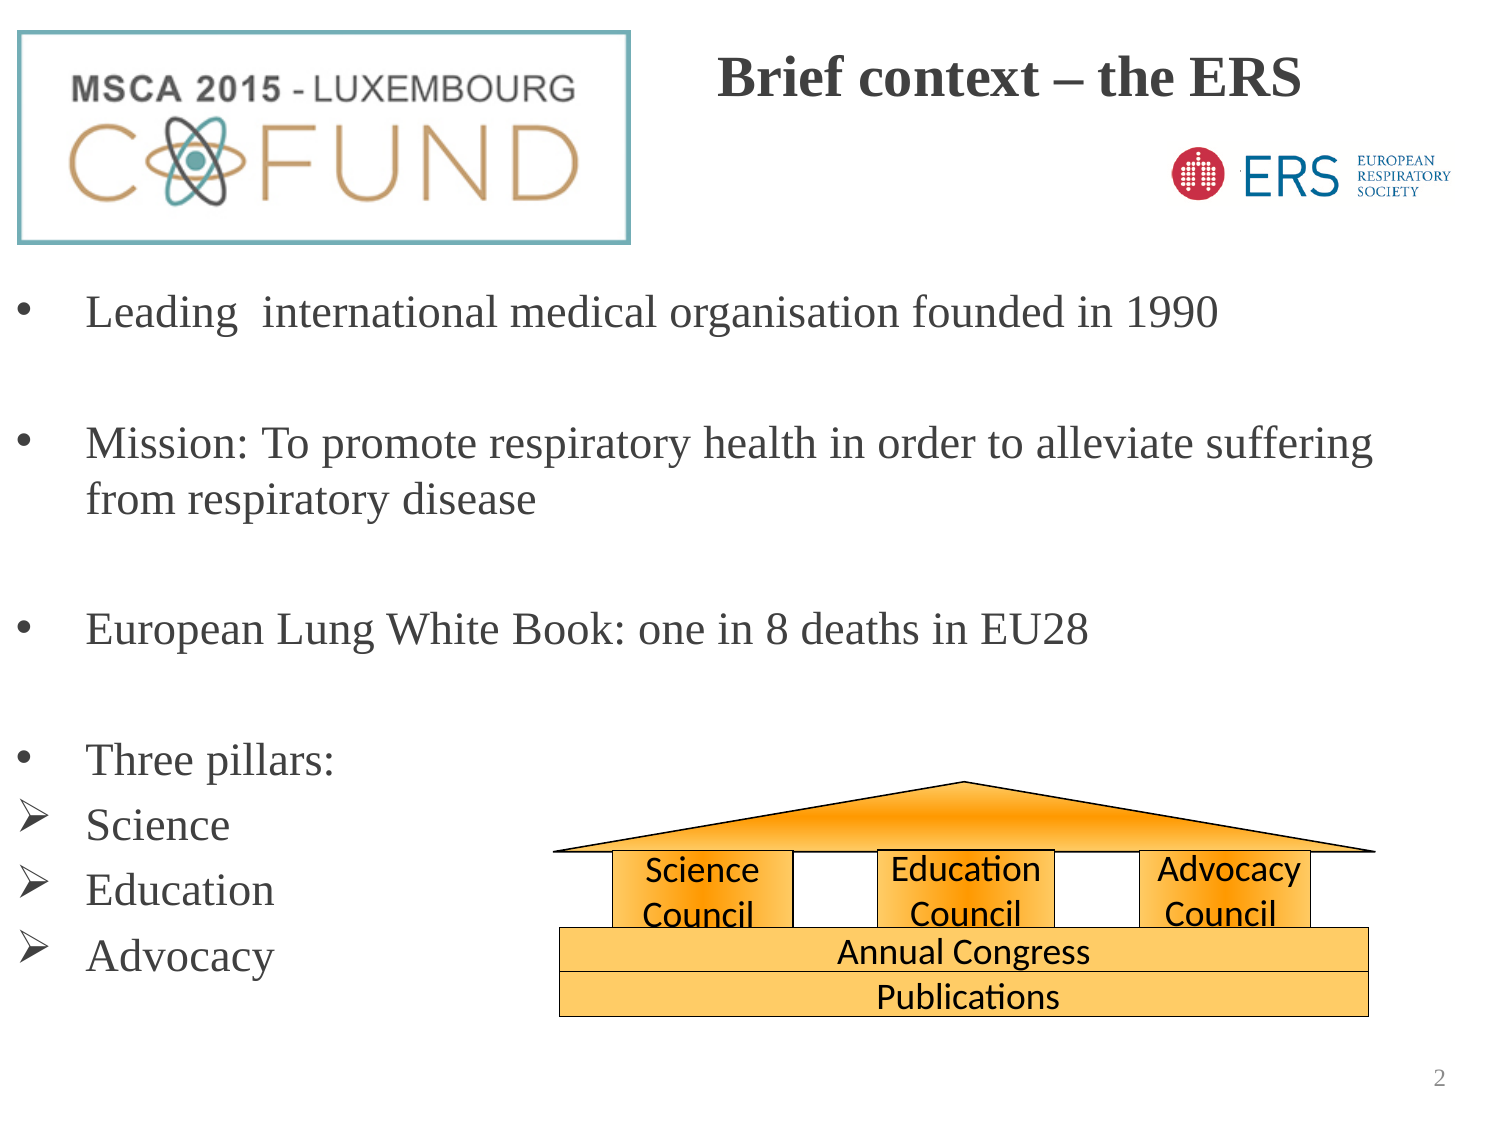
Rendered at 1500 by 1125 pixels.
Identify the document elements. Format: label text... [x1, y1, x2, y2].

text_box Annual Congress [559, 927, 1369, 971]
picture [1166, 140, 1455, 207]
picture [17, 30, 631, 246]
footer 2 [986, 1046, 1462, 1107]
text_box [862, 781, 1066, 799]
text_box Brief context – the ERS [702, 30, 1483, 245]
text_box [692, 802, 1236, 828]
text_box Education Council [877, 849, 1055, 927]
text_box [552, 832, 1376, 852]
text_box Publications [559, 971, 1369, 1017]
subtitle Leading international medical organisation founded in 1990 Mission: To promote respiratory health in order to alleviate suffering from respiratory disease European Lung White Book: one in 8 deaths in EU28 Three pillars: Science Education Advocacy [0, 273, 1464, 995]
text_box Science Council [612, 850, 793, 927]
text_box Advocacy Council [1139, 850, 1311, 927]
